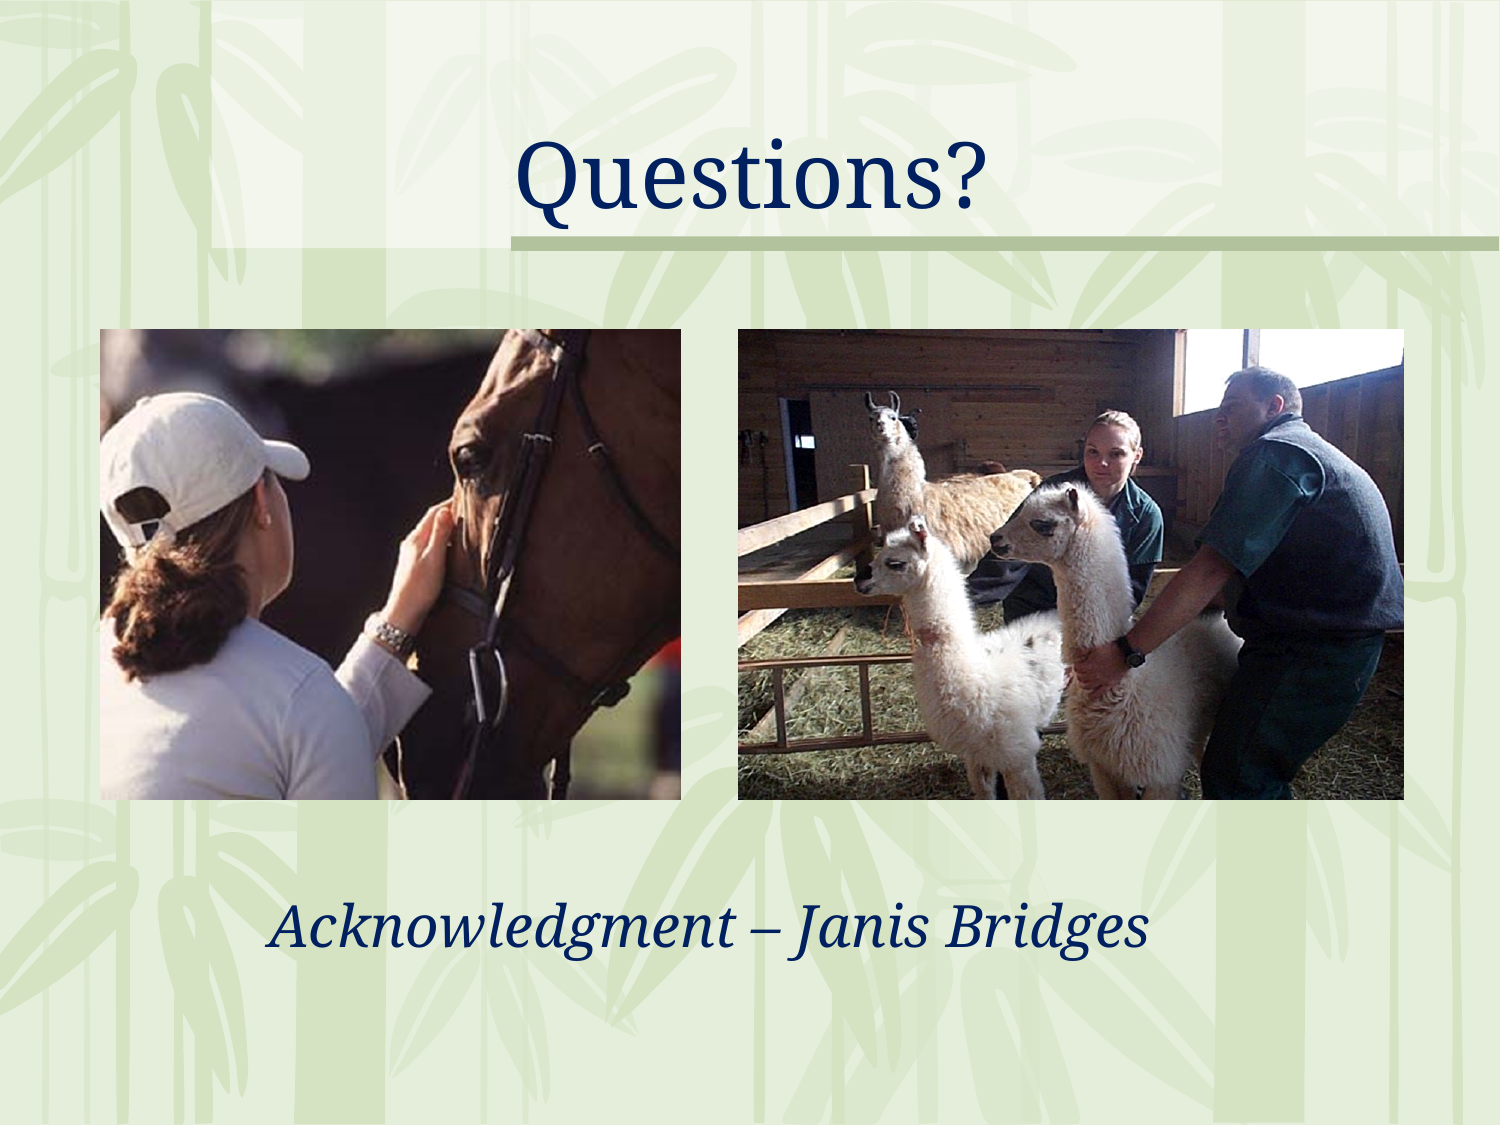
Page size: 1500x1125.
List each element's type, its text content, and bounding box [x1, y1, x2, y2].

list Acknowledgment – Janis Bridges [253, 881, 1259, 988]
picture [100, 329, 681, 800]
title Questions? [76, 78, 1427, 266]
picture [737, 329, 1405, 800]
